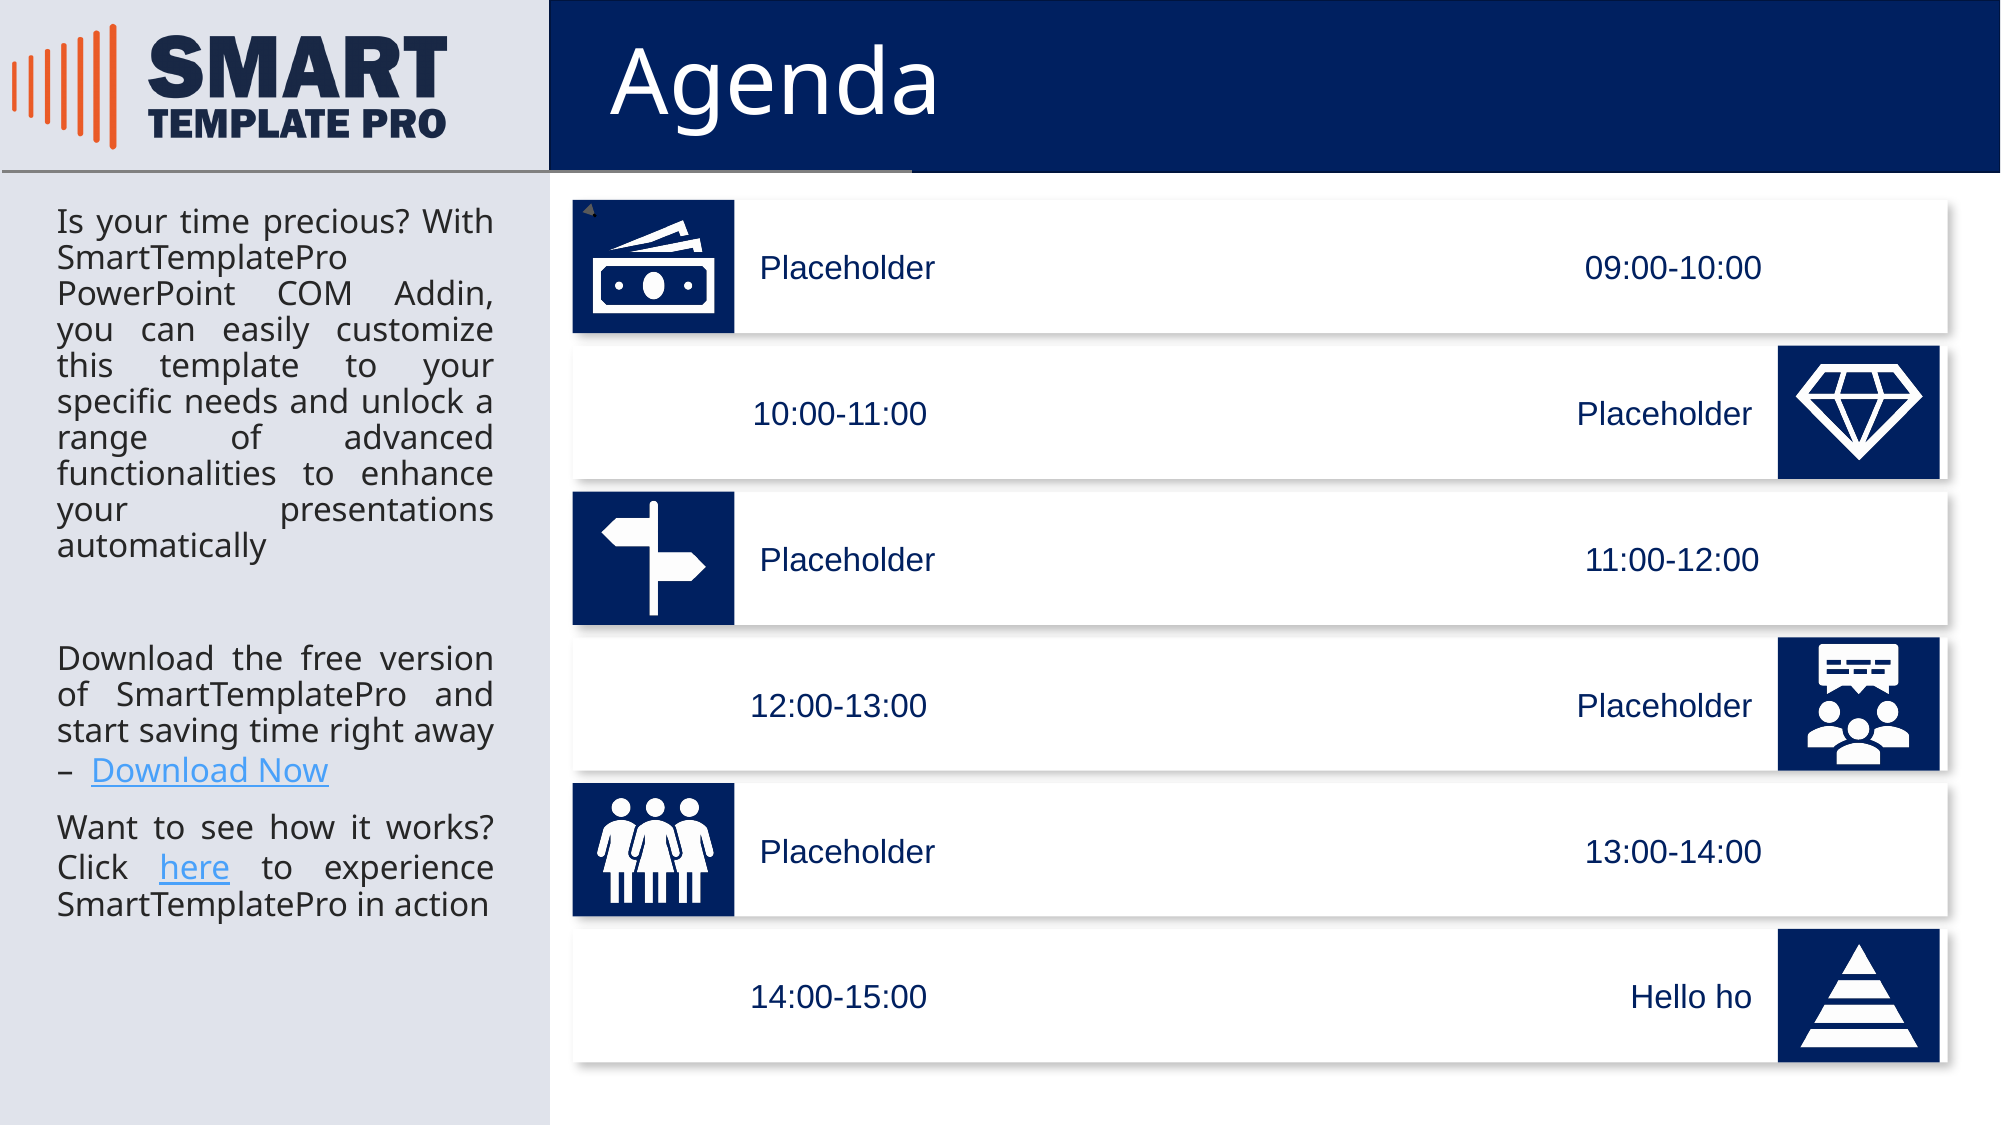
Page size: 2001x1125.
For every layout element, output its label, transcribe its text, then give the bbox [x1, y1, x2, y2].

text_box Agenda [595, 4, 1999, 165]
text_box Is your time precious? With SmartTemplatePro PowerPoint COM Addin, you can easily customize this template to your specific needs and unlock a range of advanced functionalities to enhance your presentations automatically Download the free version of SmartTemplatePro and start saving time right away – Download Now Want to see how it works? Click here to experience SmartTemplatePro in action [41, 197, 510, 1065]
picture [0, 13, 459, 158]
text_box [562, 183, 1959, 1080]
